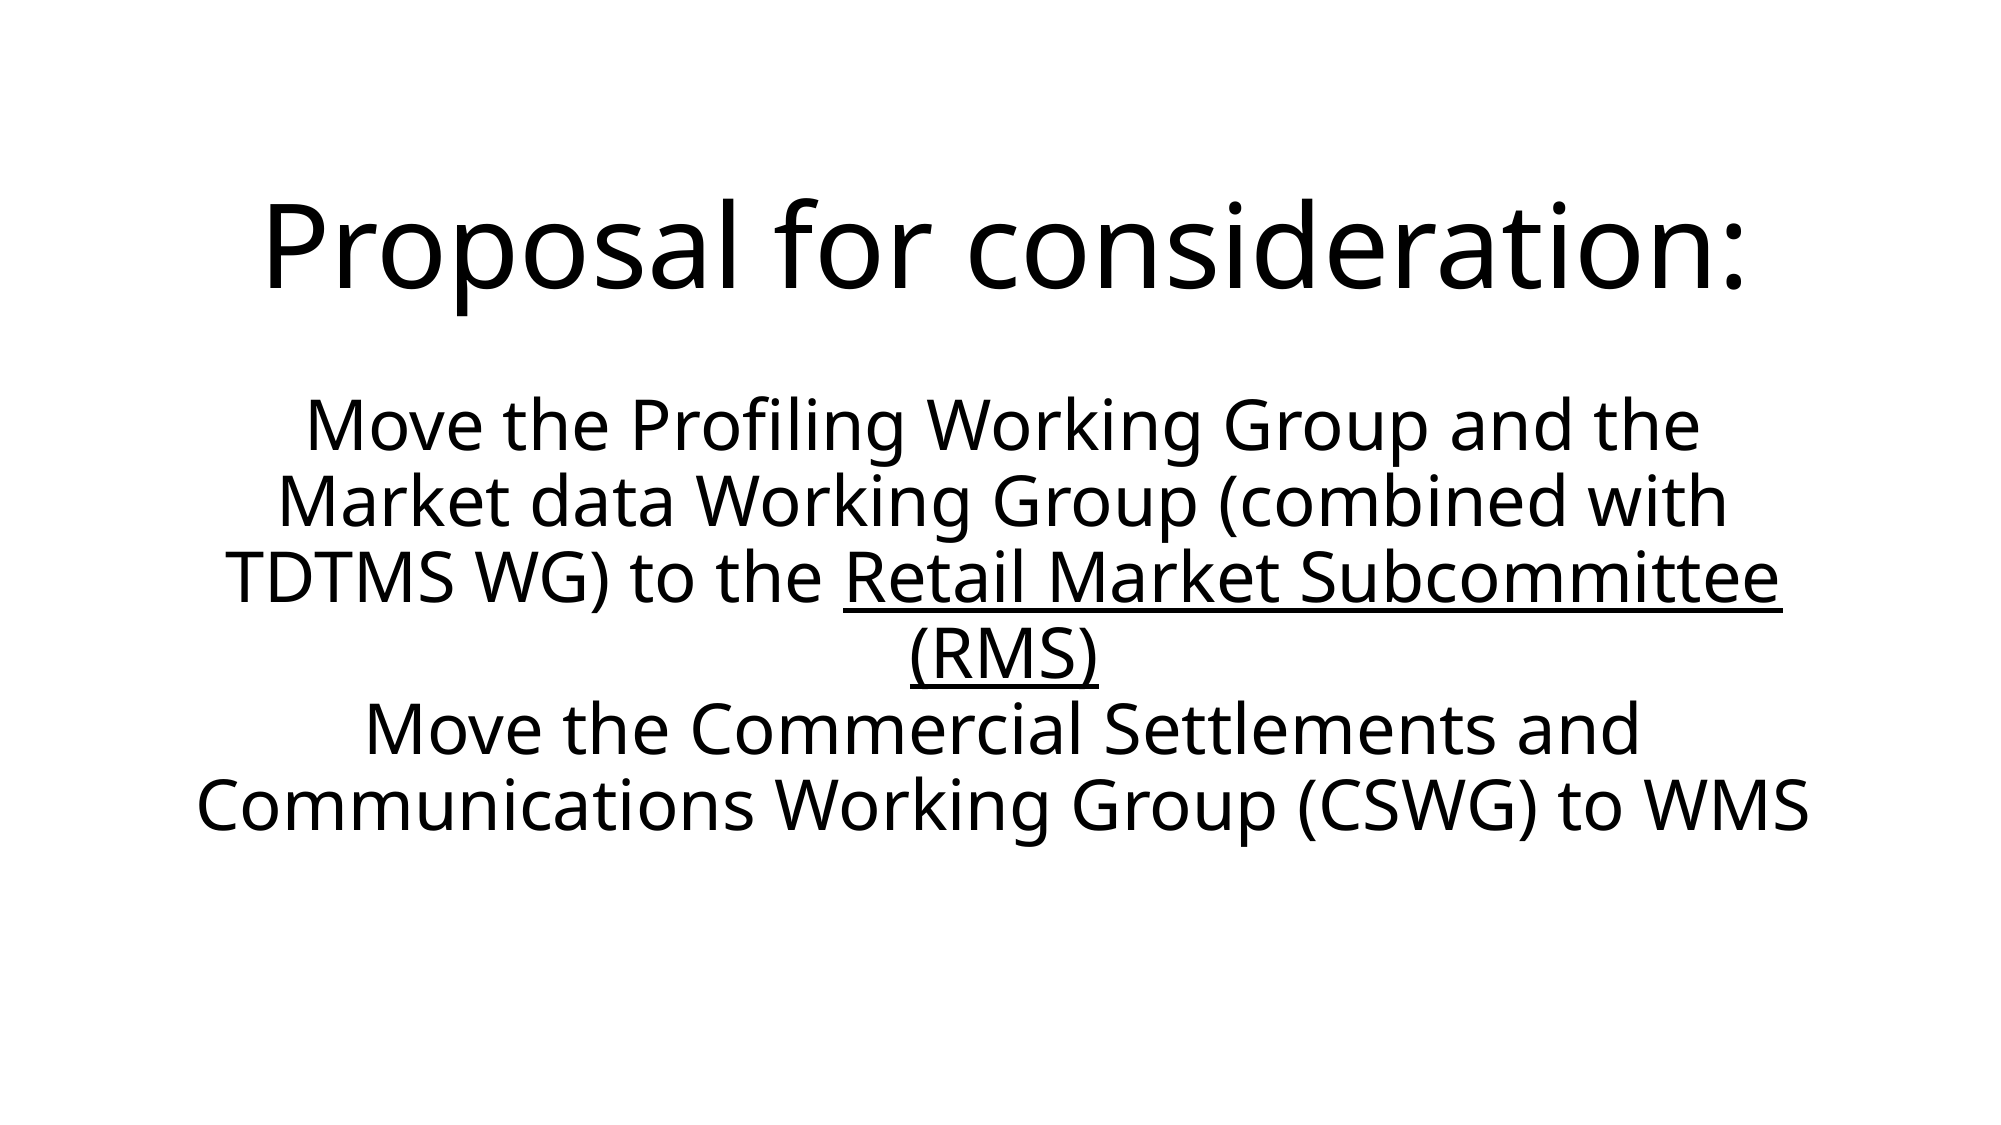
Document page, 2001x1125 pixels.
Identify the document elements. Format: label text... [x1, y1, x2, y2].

title Proposal for consideration: Move the Profiling Working Group and the Market data Working Group (combined with TDTMS WG) to the Retail Market Subcommittee (RMS) Move the Commercial Settlements and Communications Working Group (CSWG) to WMS [165, 146, 1844, 854]
